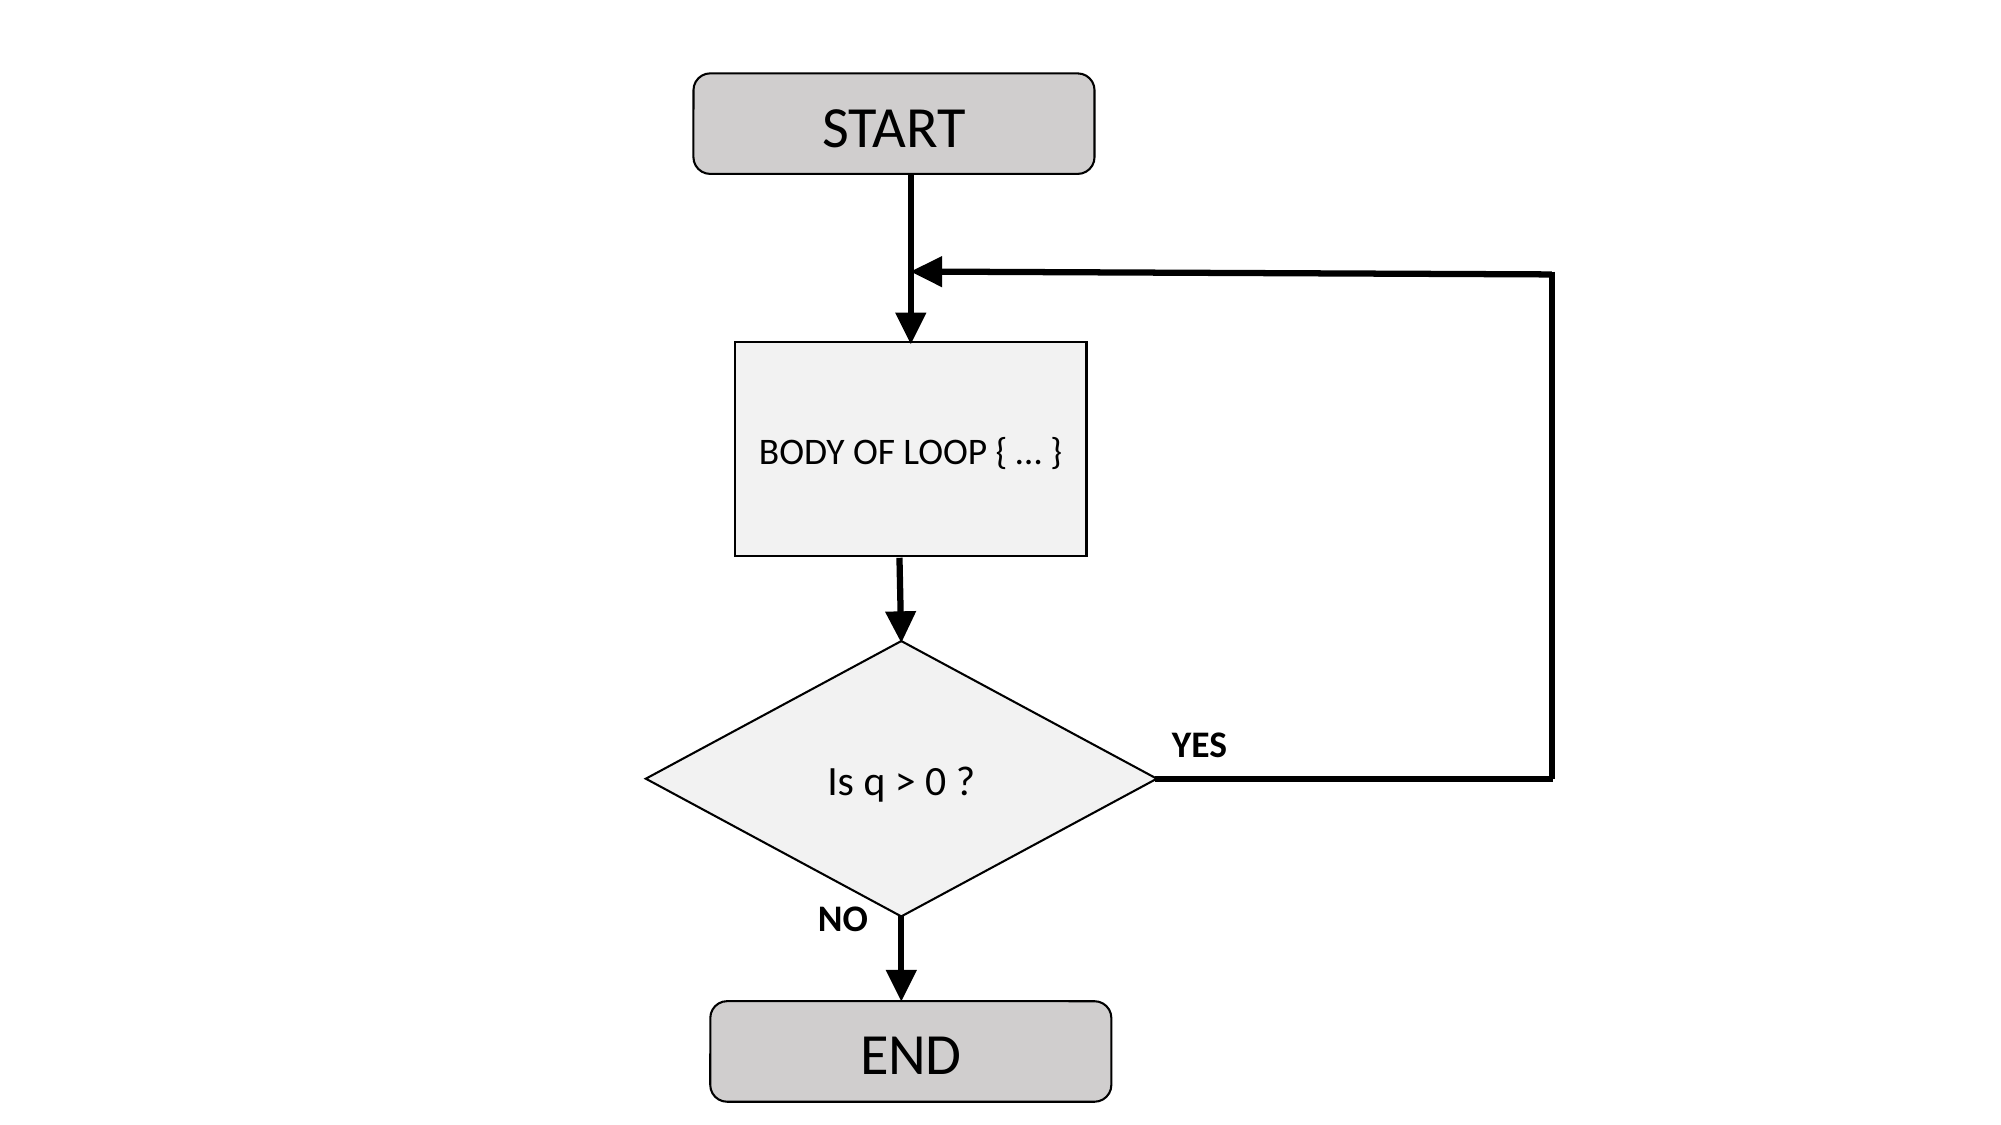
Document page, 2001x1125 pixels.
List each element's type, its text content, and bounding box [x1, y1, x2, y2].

text_box END [709, 1000, 1113, 1103]
text_box YES [1157, 712, 1243, 772]
text_box START [692, 72, 1096, 175]
text_box Is q > 0 ? [643, 640, 1155, 917]
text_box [910, 271, 1551, 275]
text_box NO [803, 886, 884, 947]
text_box BODY OF LOOP { … } [734, 341, 1088, 557]
